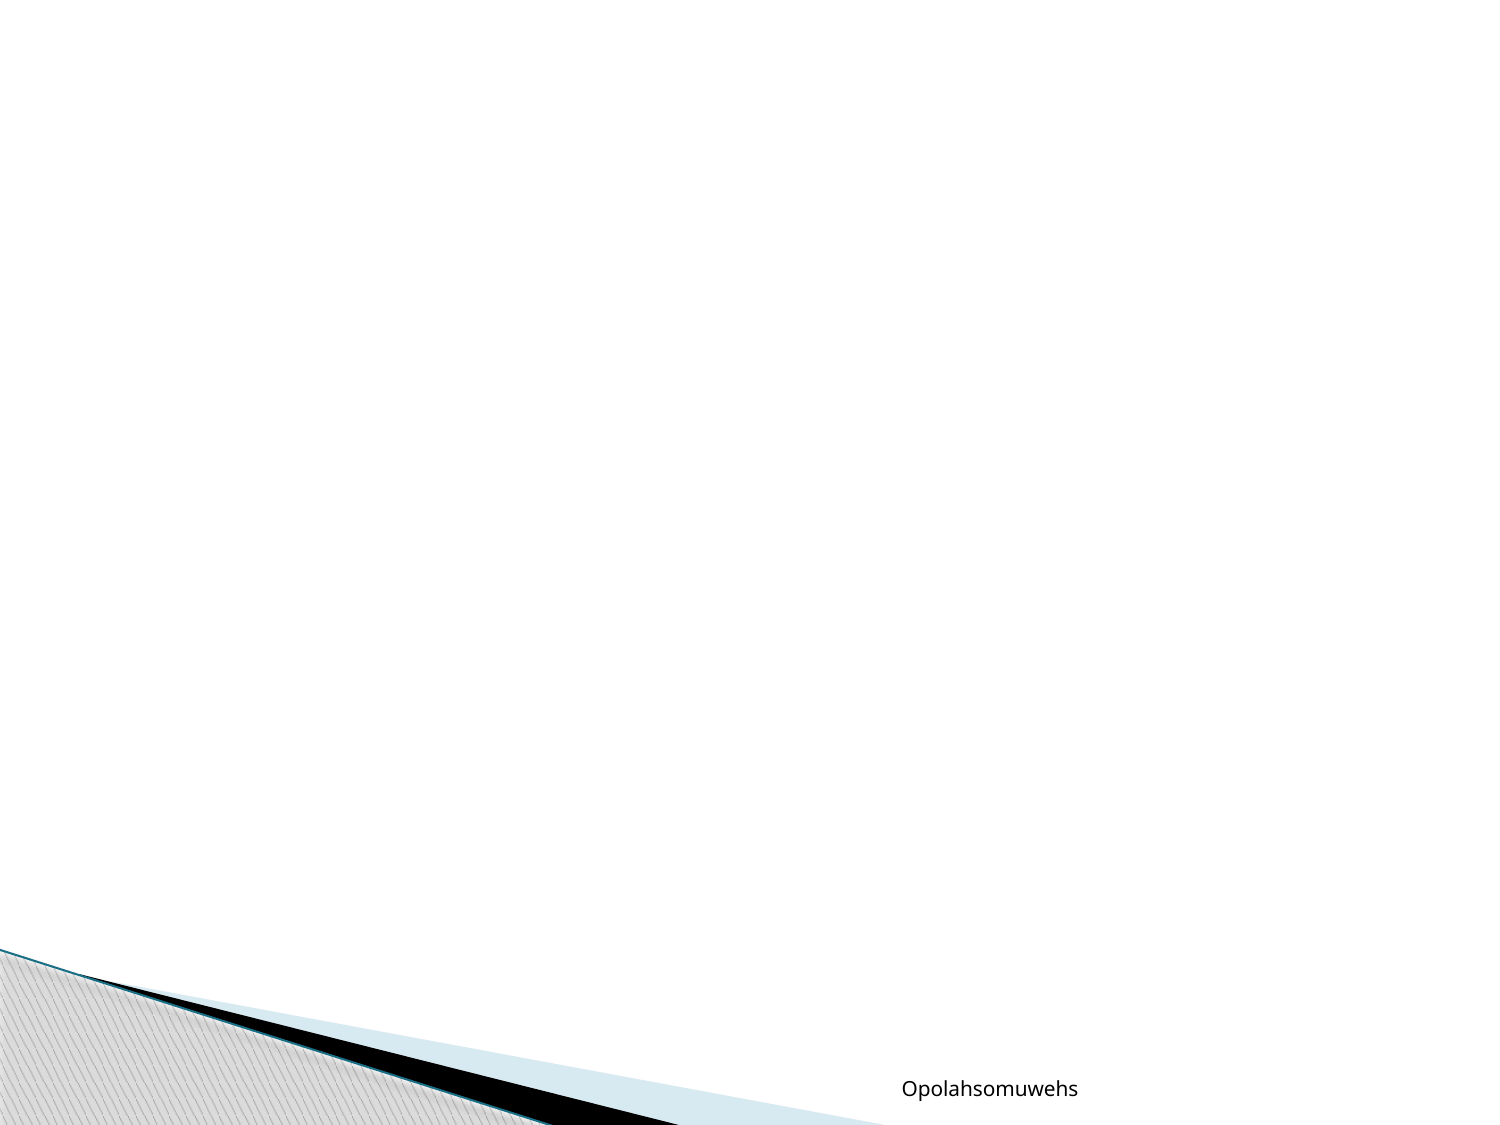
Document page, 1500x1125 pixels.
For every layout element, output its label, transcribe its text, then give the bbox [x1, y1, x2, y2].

footer Opolahsomuwehs [718, 1051, 1105, 1112]
